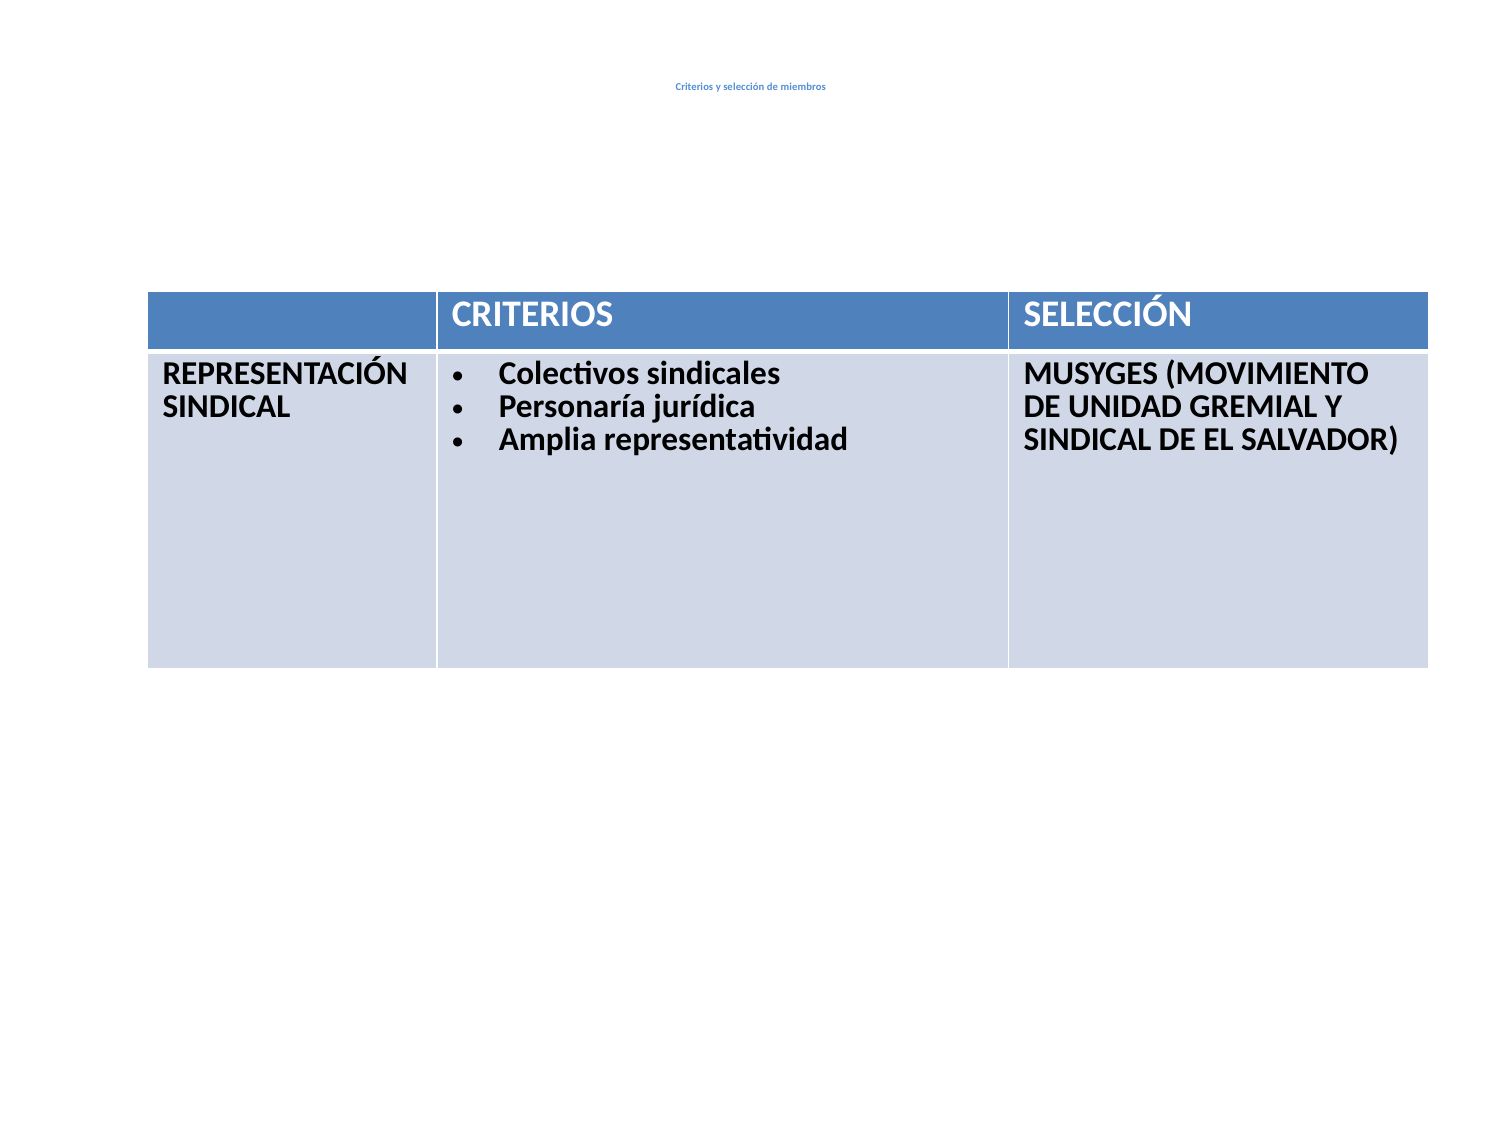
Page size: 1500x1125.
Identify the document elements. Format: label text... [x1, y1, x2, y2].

table_header [148, 292, 436, 349]
table_header CRITERIOS [438, 292, 1008, 349]
table_cell Colectivos sindicales Personaría jurídica Amplia representatividad [438, 354, 1008, 668]
title Criterios y selección de miembros [76, 19, 1425, 102]
table_cell MUSYGES (MOVIMIENTO DE UNIDAD GREMIAL Y SINDICAL DE EL SALVADOR) [1009, 354, 1428, 668]
table_header SELECCIÓN [1009, 292, 1428, 349]
table_cell REPRESENTACIÓN SINDICAL [148, 354, 436, 668]
